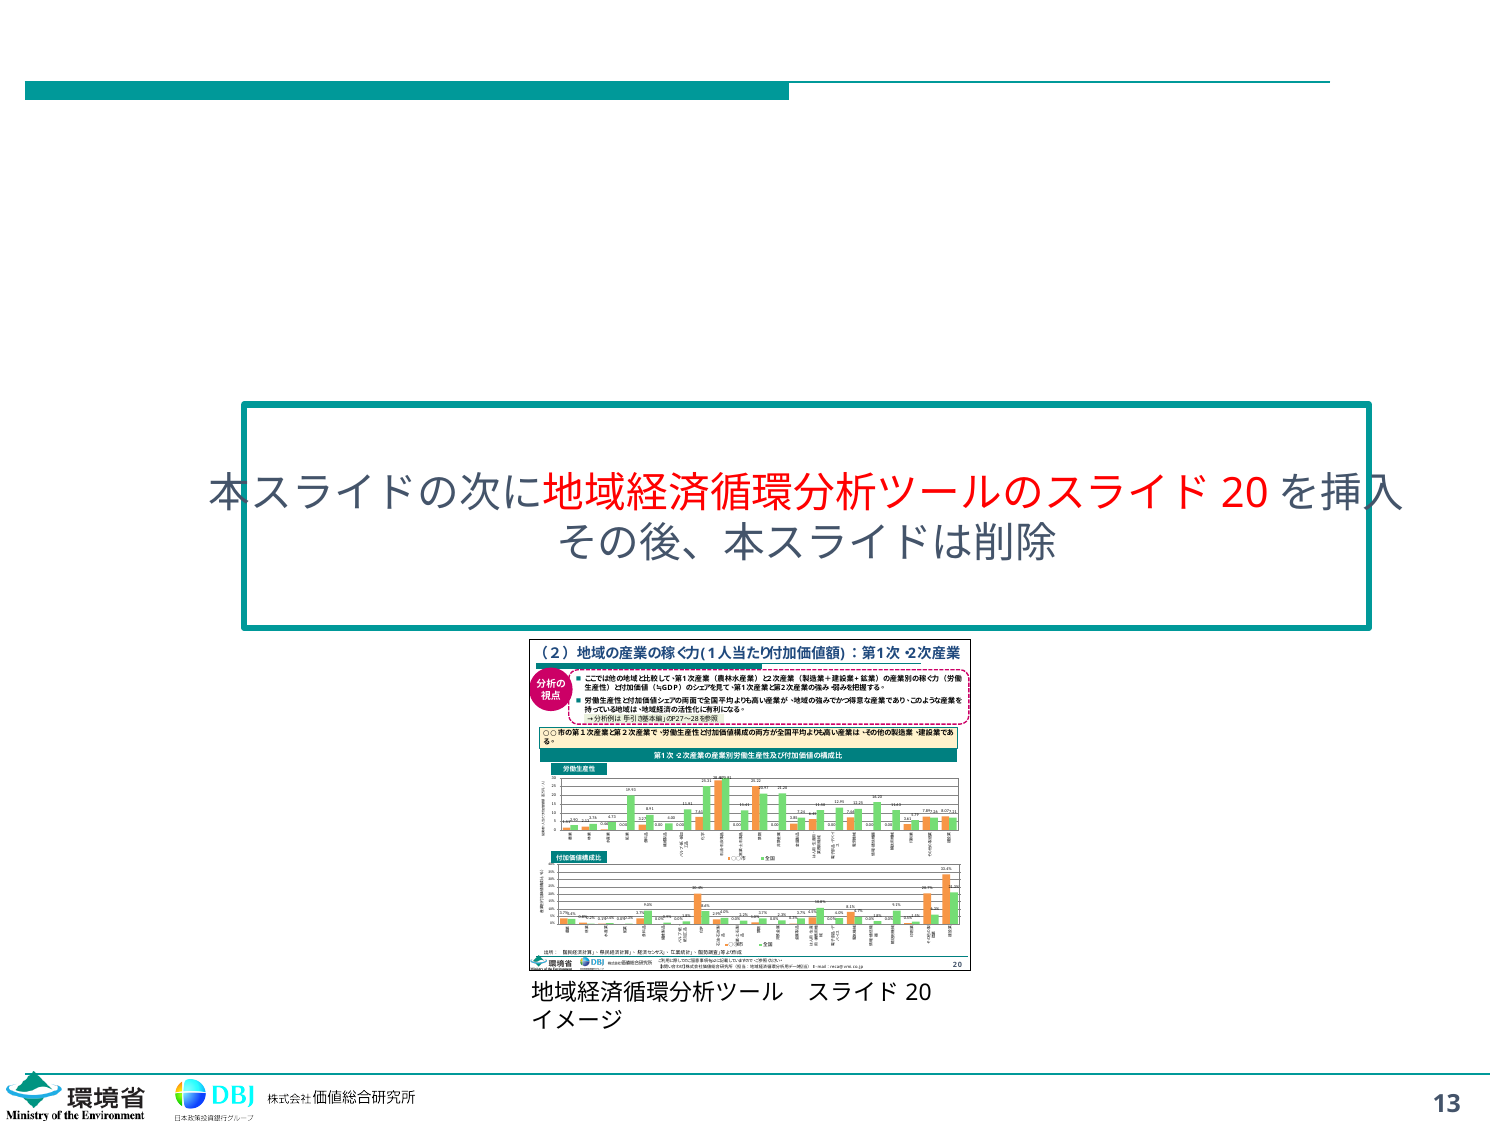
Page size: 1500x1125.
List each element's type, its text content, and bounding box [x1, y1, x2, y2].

picture [528, 639, 972, 972]
picture [2, 1071, 148, 1125]
picture [171, 1075, 419, 1125]
slide_number 13 [1393, 1079, 1500, 1122]
text_box 地域経済循環分析ツール スライド20 イメージ [517, 970, 983, 1041]
text_box 本スライドの次に地域経済循環分析ツールのスライド20を挿入 その後、本スライドは削除 [244, 404, 1369, 628]
